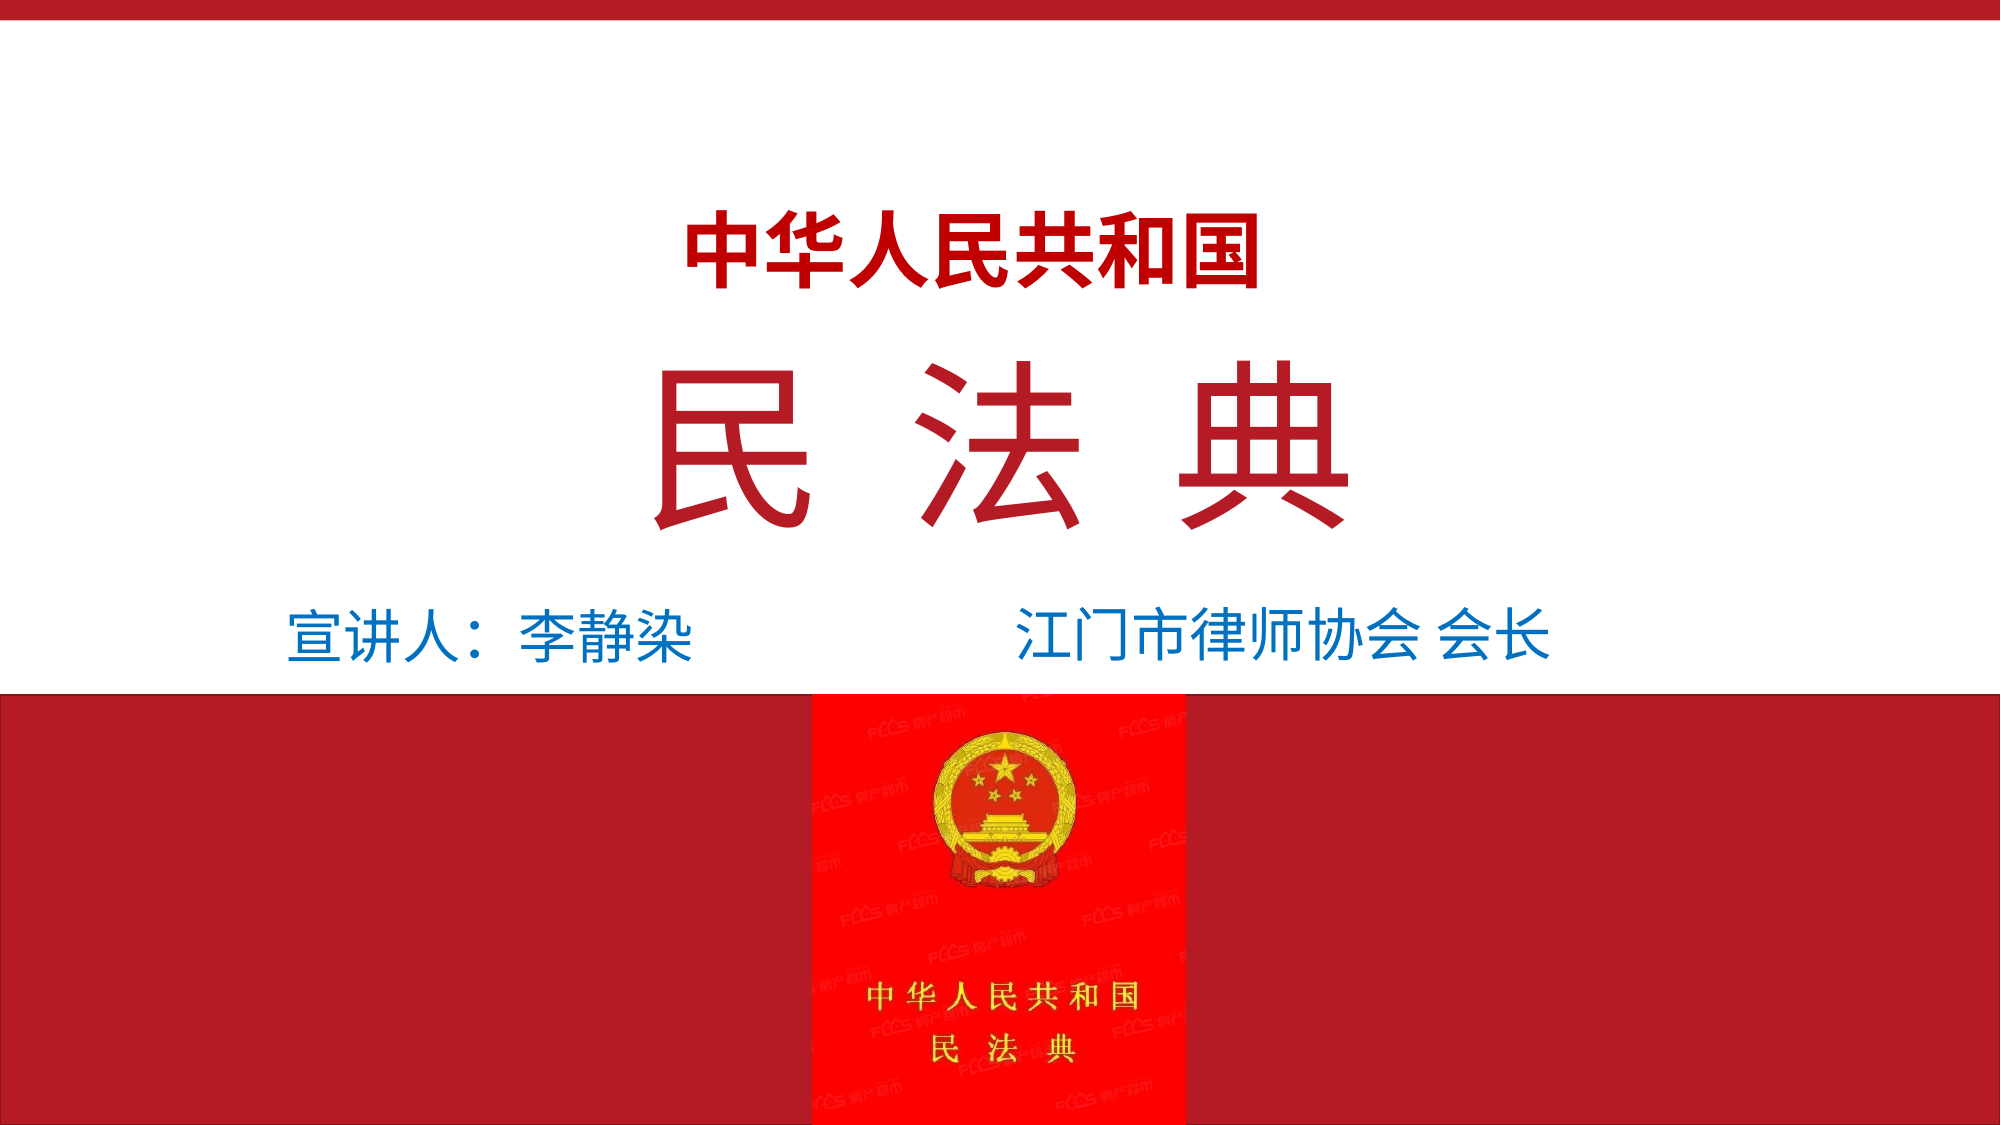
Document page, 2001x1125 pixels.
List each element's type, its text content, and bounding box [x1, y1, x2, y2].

text_box 民 法 典 [627, 325, 1371, 560]
picture [812, 694, 1186, 1125]
text_box 宣讲人：李静染 [271, 592, 932, 678]
text_box 中华人民共和国 [666, 190, 1305, 306]
text_box [1186, 694, 2000, 1125]
text_box [0, 0, 2000, 21]
text_box [0, 694, 812, 1125]
text_box 江门市律师协会 会长 [999, 590, 1867, 676]
